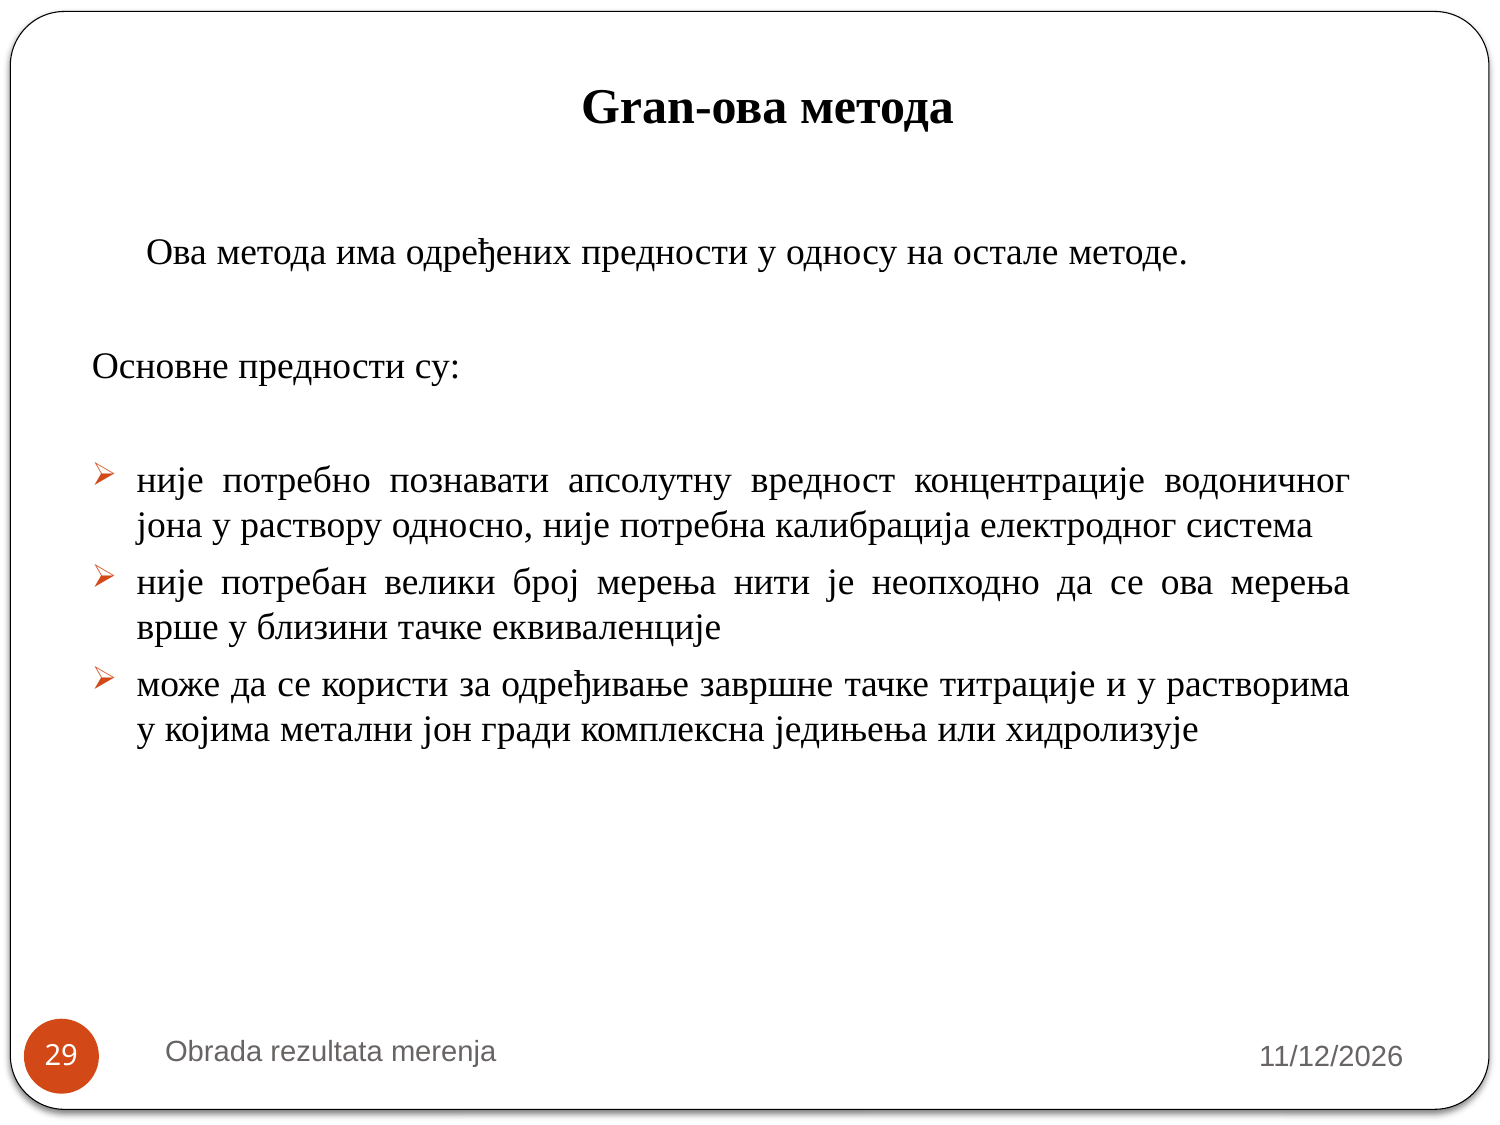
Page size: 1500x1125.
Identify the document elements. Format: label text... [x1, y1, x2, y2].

slide_number 29 [23, 1018, 99, 1094]
list Ова метода има одређених предности у односу на остале методе. Основне предности су: није потребно познавати апсолутну вредност концентрације водоничног јона у раствору односно, није потребна калибрација електродног система није потребан велики број мерења нити је неопходно да се ова мерења врше у близини тачке еквиваленције може да се користи за одређивање завршне тачке титрације и у растворима у којима метални јон гради комплексна једињења или хидролизује [76, 219, 1366, 530]
list Ова метода има одређених предности у односу на остале методе. Основне предности су: није потребно познавати апсолутну вредност концентрације водоничног јона у раствору односно, није потребна калибрација електродног система није потребан велики број мерења нити је неопходно да се ова мерења врше у близини тачке еквиваленције може да се користи за одређивање завршне тачке титрације и у растворима у којима метални јон гради комплексна једињења или хидролизује [76, 531, 1366, 796]
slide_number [1012, 1015, 1419, 1094]
footer Obrada rezultata merenja [150, 1012, 800, 1088]
text_box Gran-ова метода [566, 66, 969, 142]
